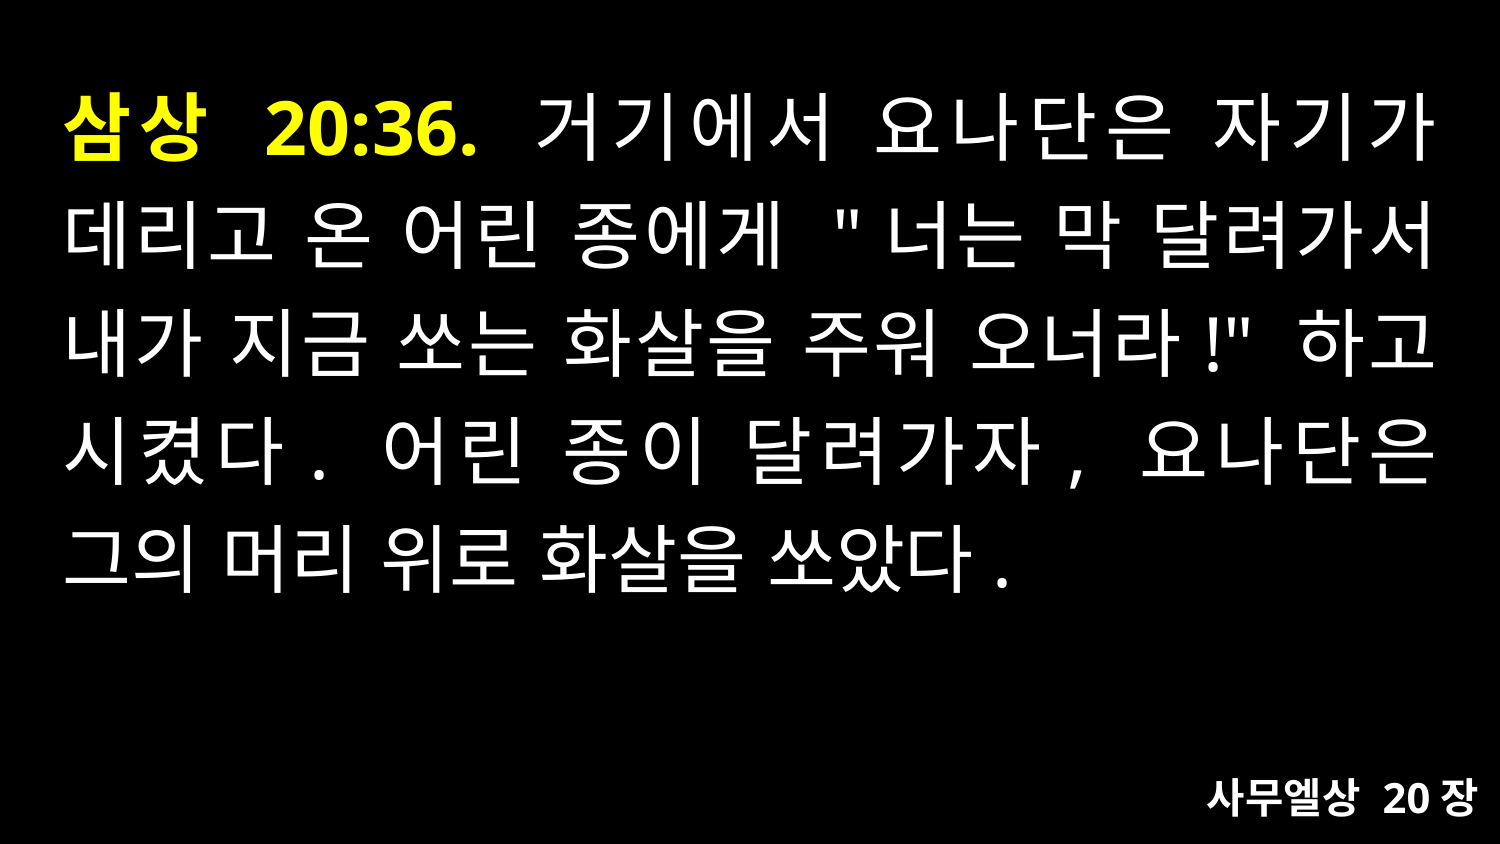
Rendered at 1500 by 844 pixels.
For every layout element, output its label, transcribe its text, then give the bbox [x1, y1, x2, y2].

title 삼상 20:36. 거기에서 요나단은 자기가 데리고 온 어린 종에게 "너는 막 달려가서 내가 지금 쏘는 화살을 주워 오너라!" 하고 시켰다. 어린 종이 달려가자, 요나단은 그의 머리 위로 화살을 쏘았다. [0, 0, 1500, 844]
subtitle 사무엘상 20장 [916, 770, 1500, 844]
